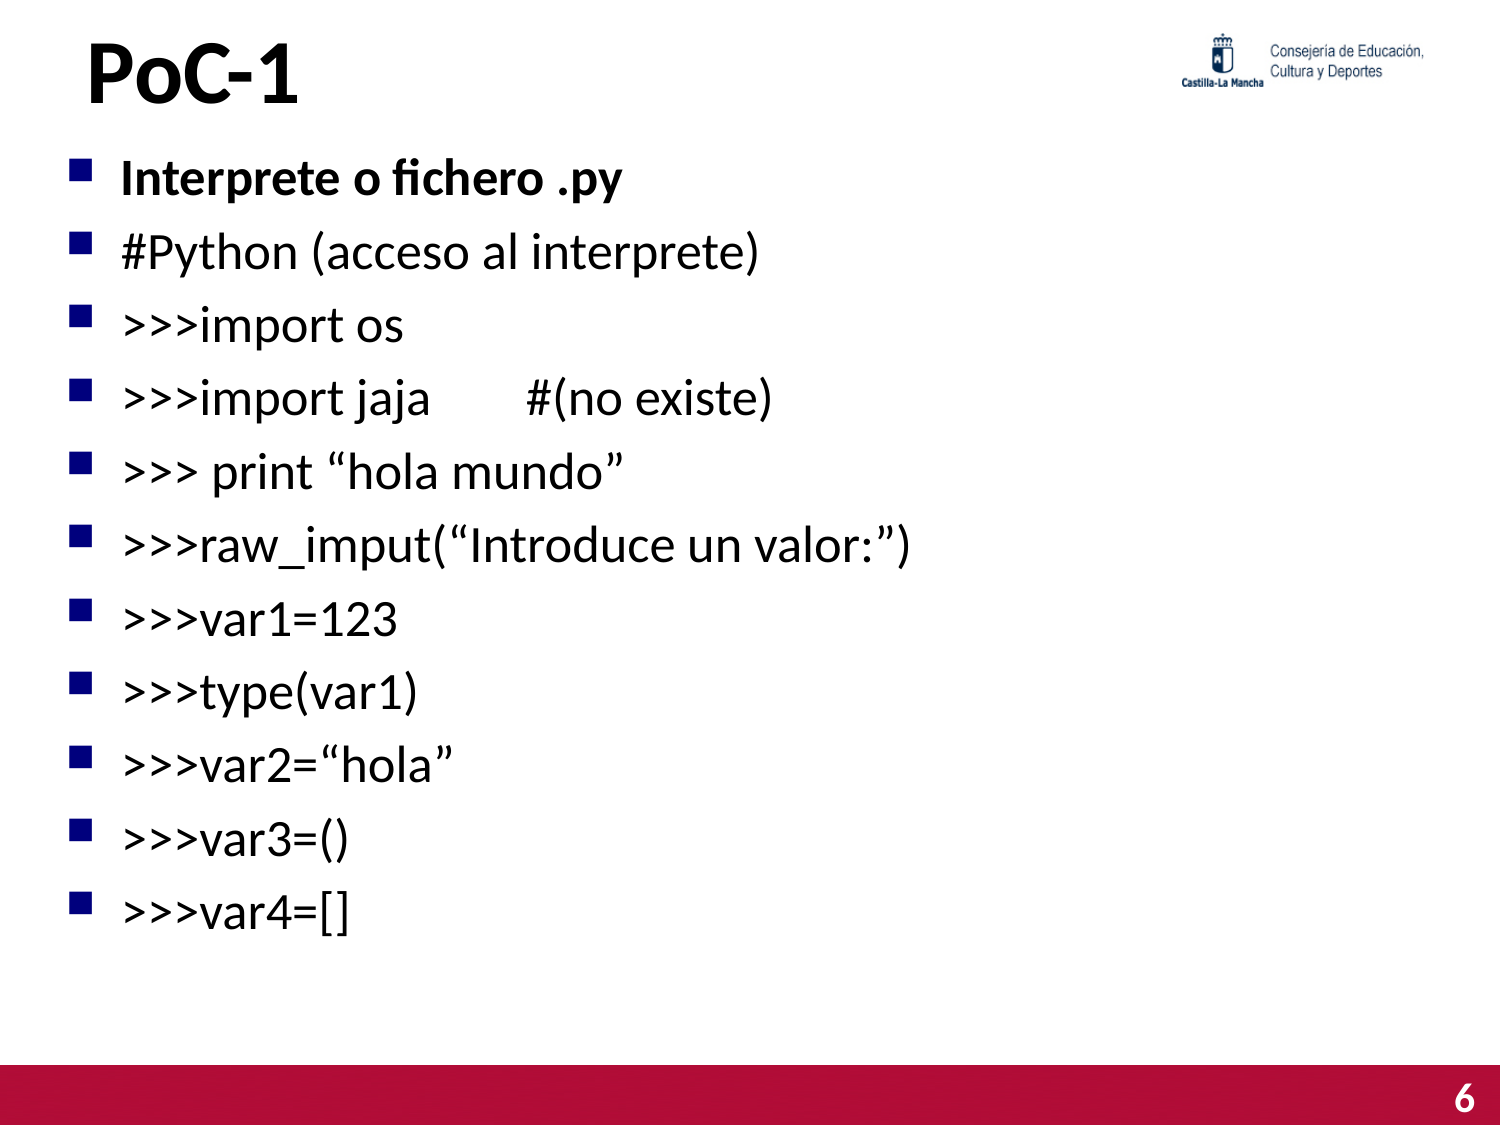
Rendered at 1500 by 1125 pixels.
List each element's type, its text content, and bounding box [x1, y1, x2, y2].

picture [0, 1065, 1500, 1125]
title PoC-1 [75, 6, 1425, 197]
list Interprete o fichero .py #Python (acceso al interprete) >>>import os >>>import jaja #(no existe) >>> print “hola mundo” >>>raw_imput(“Introduce un valor:”) >>>var1=123 >>>type(var1) >>>var2=“hola” >>>var3=() >>>var4=[] [51, 136, 1395, 956]
